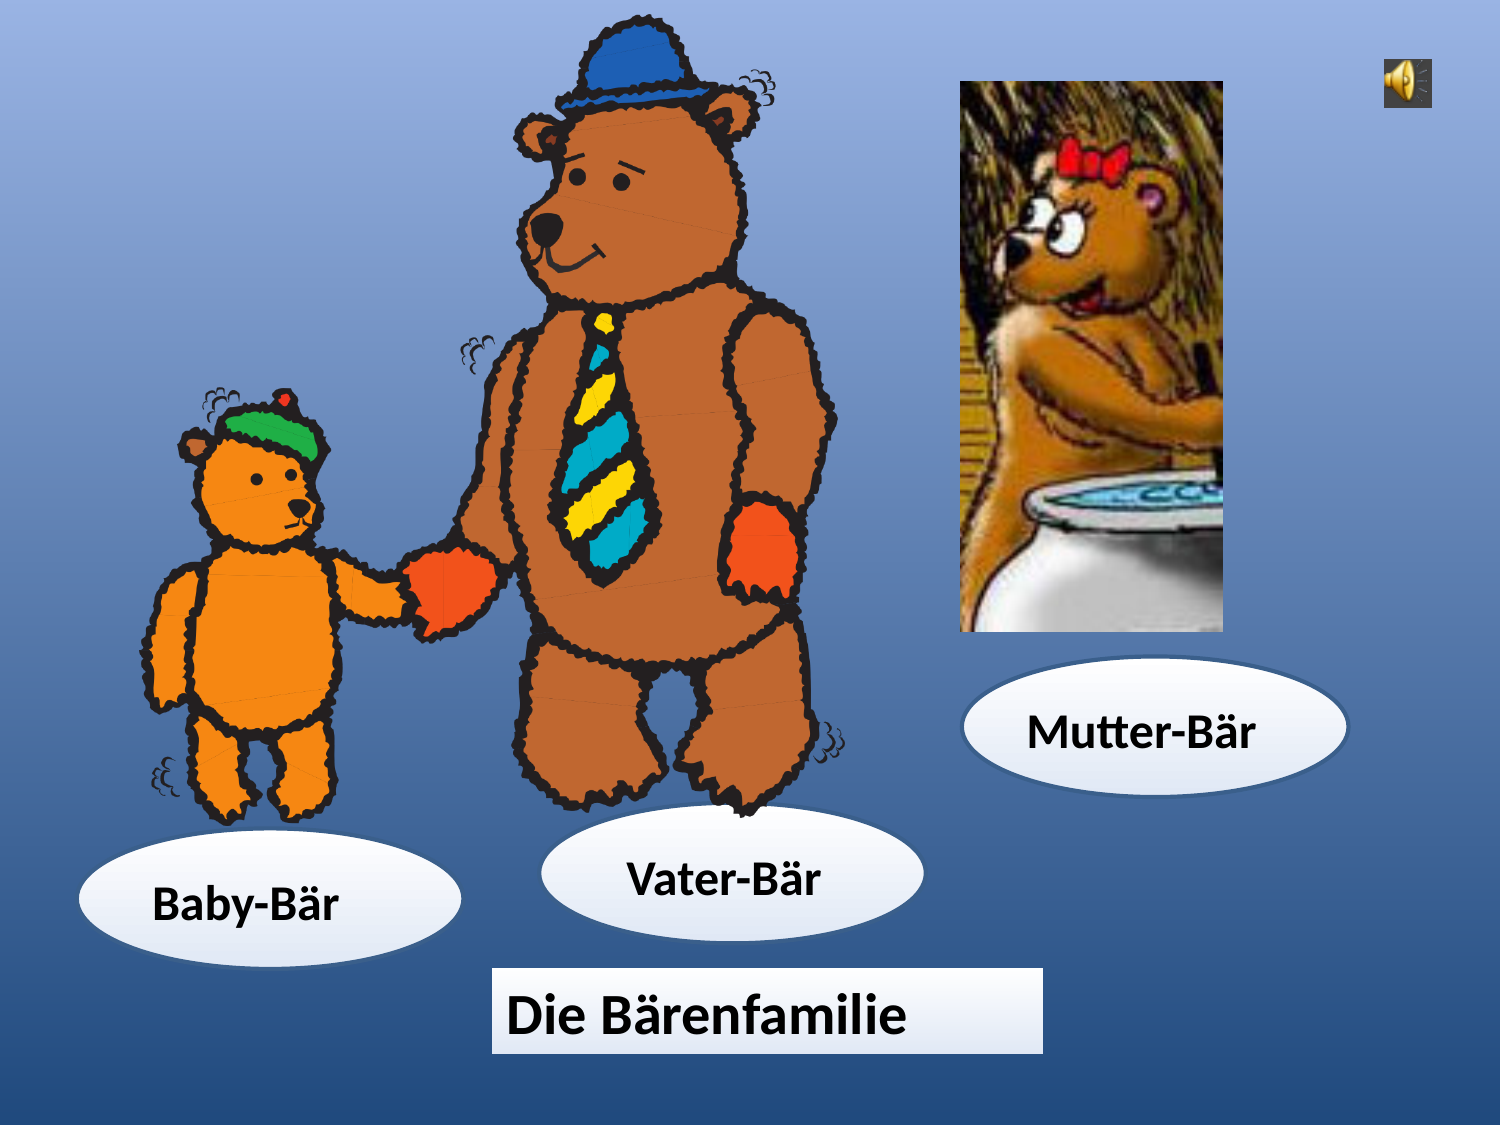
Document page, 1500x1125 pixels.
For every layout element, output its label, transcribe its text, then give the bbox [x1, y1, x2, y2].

picture [139, 14, 845, 826]
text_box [76, 828, 464, 970]
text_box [961, 656, 1349, 798]
picture [1382, 58, 1434, 109]
picture [959, 81, 1223, 632]
text_box Die Bärenfamilie [492, 968, 1043, 1054]
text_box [538, 802, 927, 944]
